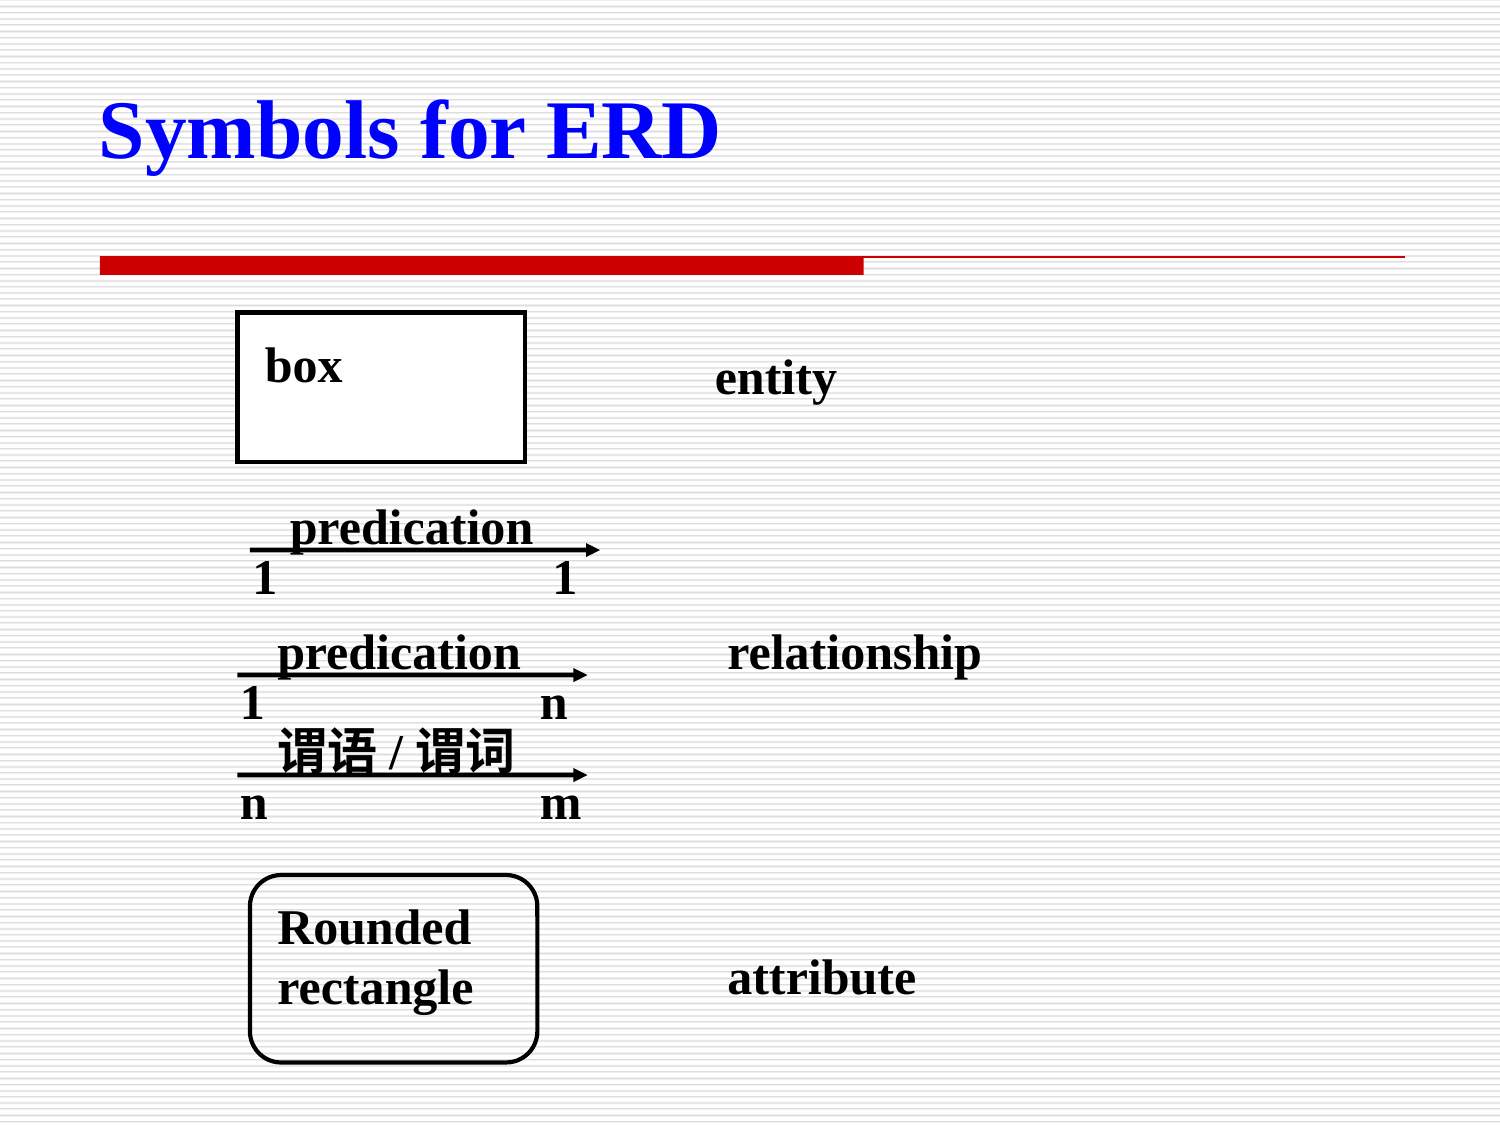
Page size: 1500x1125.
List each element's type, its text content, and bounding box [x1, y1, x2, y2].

text_box [237, 312, 525, 463]
text_box 1 [224, 662, 300, 738]
text_box Symbols for ERD [84, 67, 1500, 183]
text_box Rounded rectangle [262, 887, 513, 1023]
text_box attribute [712, 937, 975, 1013]
picture [0, 0, 1500, 1125]
text_box n [524, 662, 600, 712]
text_box [249, 875, 538, 1063]
text_box 1 [537, 537, 613, 613]
text_box relationship [712, 612, 1188, 688]
text_box box [249, 324, 513, 400]
text_box predication [262, 612, 600, 688]
text_box entity [699, 337, 963, 413]
text_box 1 [237, 537, 313, 613]
text_box predication [275, 487, 613, 563]
text_box m [524, 762, 600, 838]
text_box 谓语/谓词 [262, 712, 600, 788]
text_box n [224, 762, 300, 838]
